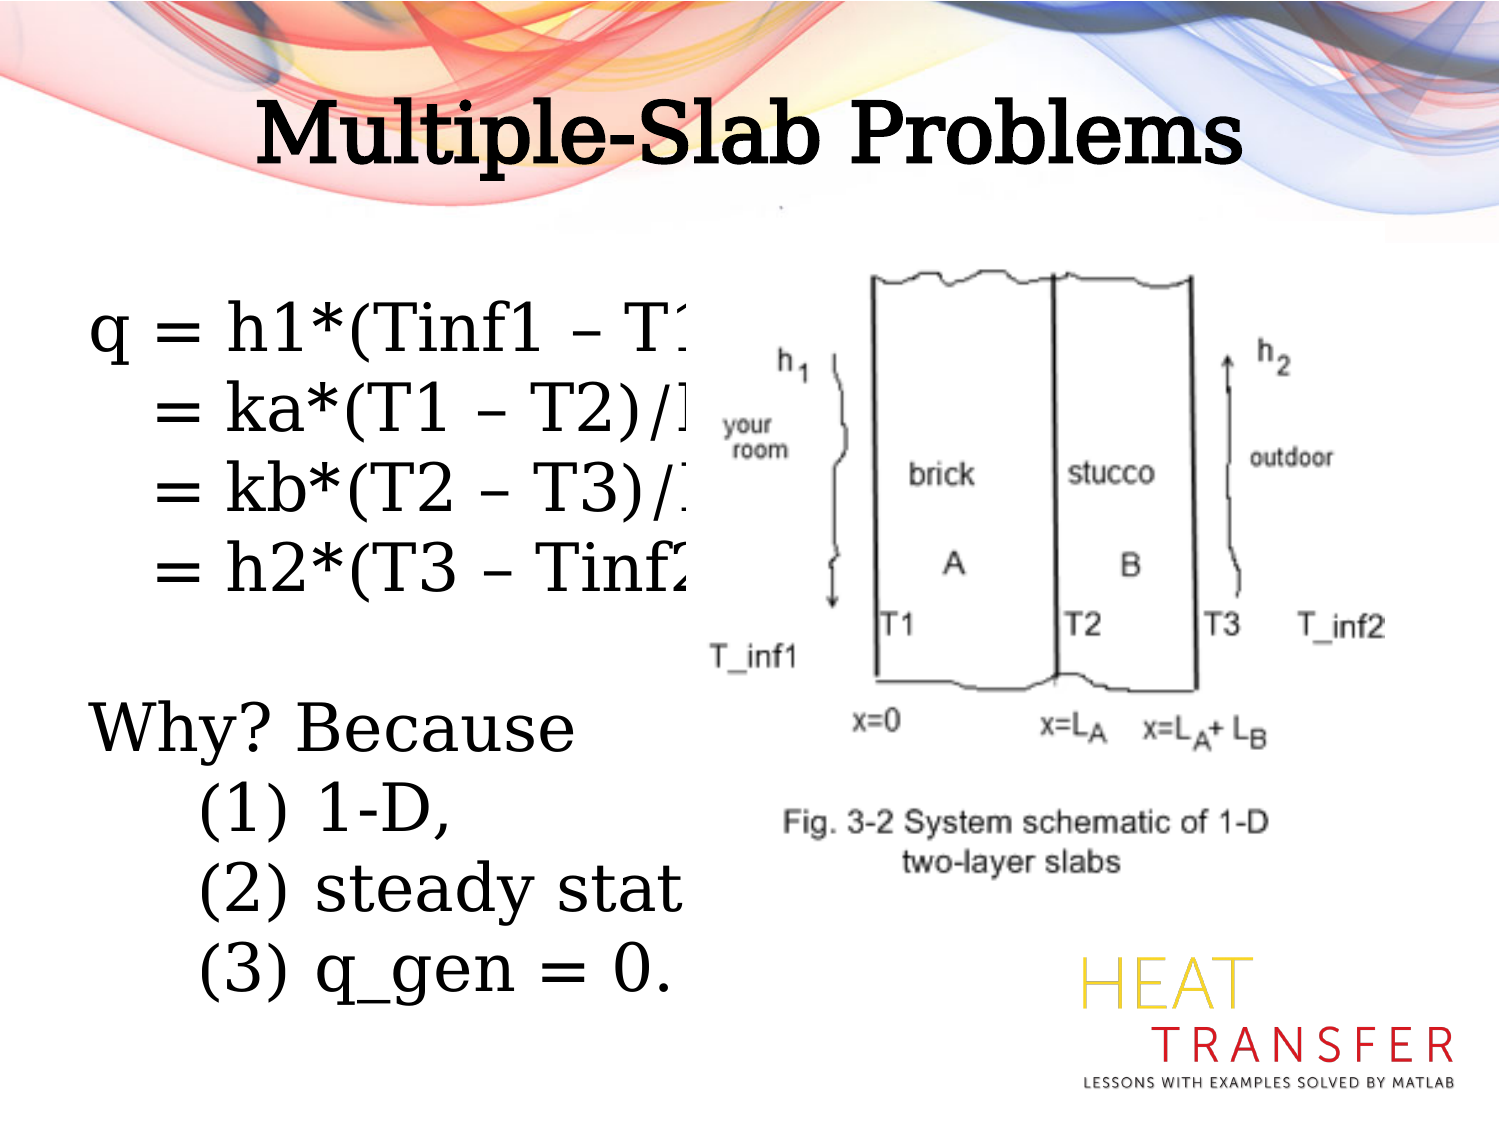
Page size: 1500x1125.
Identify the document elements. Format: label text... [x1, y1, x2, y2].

text_box q = h1*(Tinf1 – T1) = ka*(T1 – T2)/La = kb*(T2 – T3)/Lb = h2*(T3 – Tinf2) Why? Because (1) 1-D, (2) steady state, (3) q_gen = 0. [73, 277, 1424, 1013]
text_box Multiple-Slab Problems [0, 71, 1500, 187]
picture [0, 187, 1499, 923]
picture [0, 1, 1499, 71]
picture [1075, 946, 1464, 1093]
